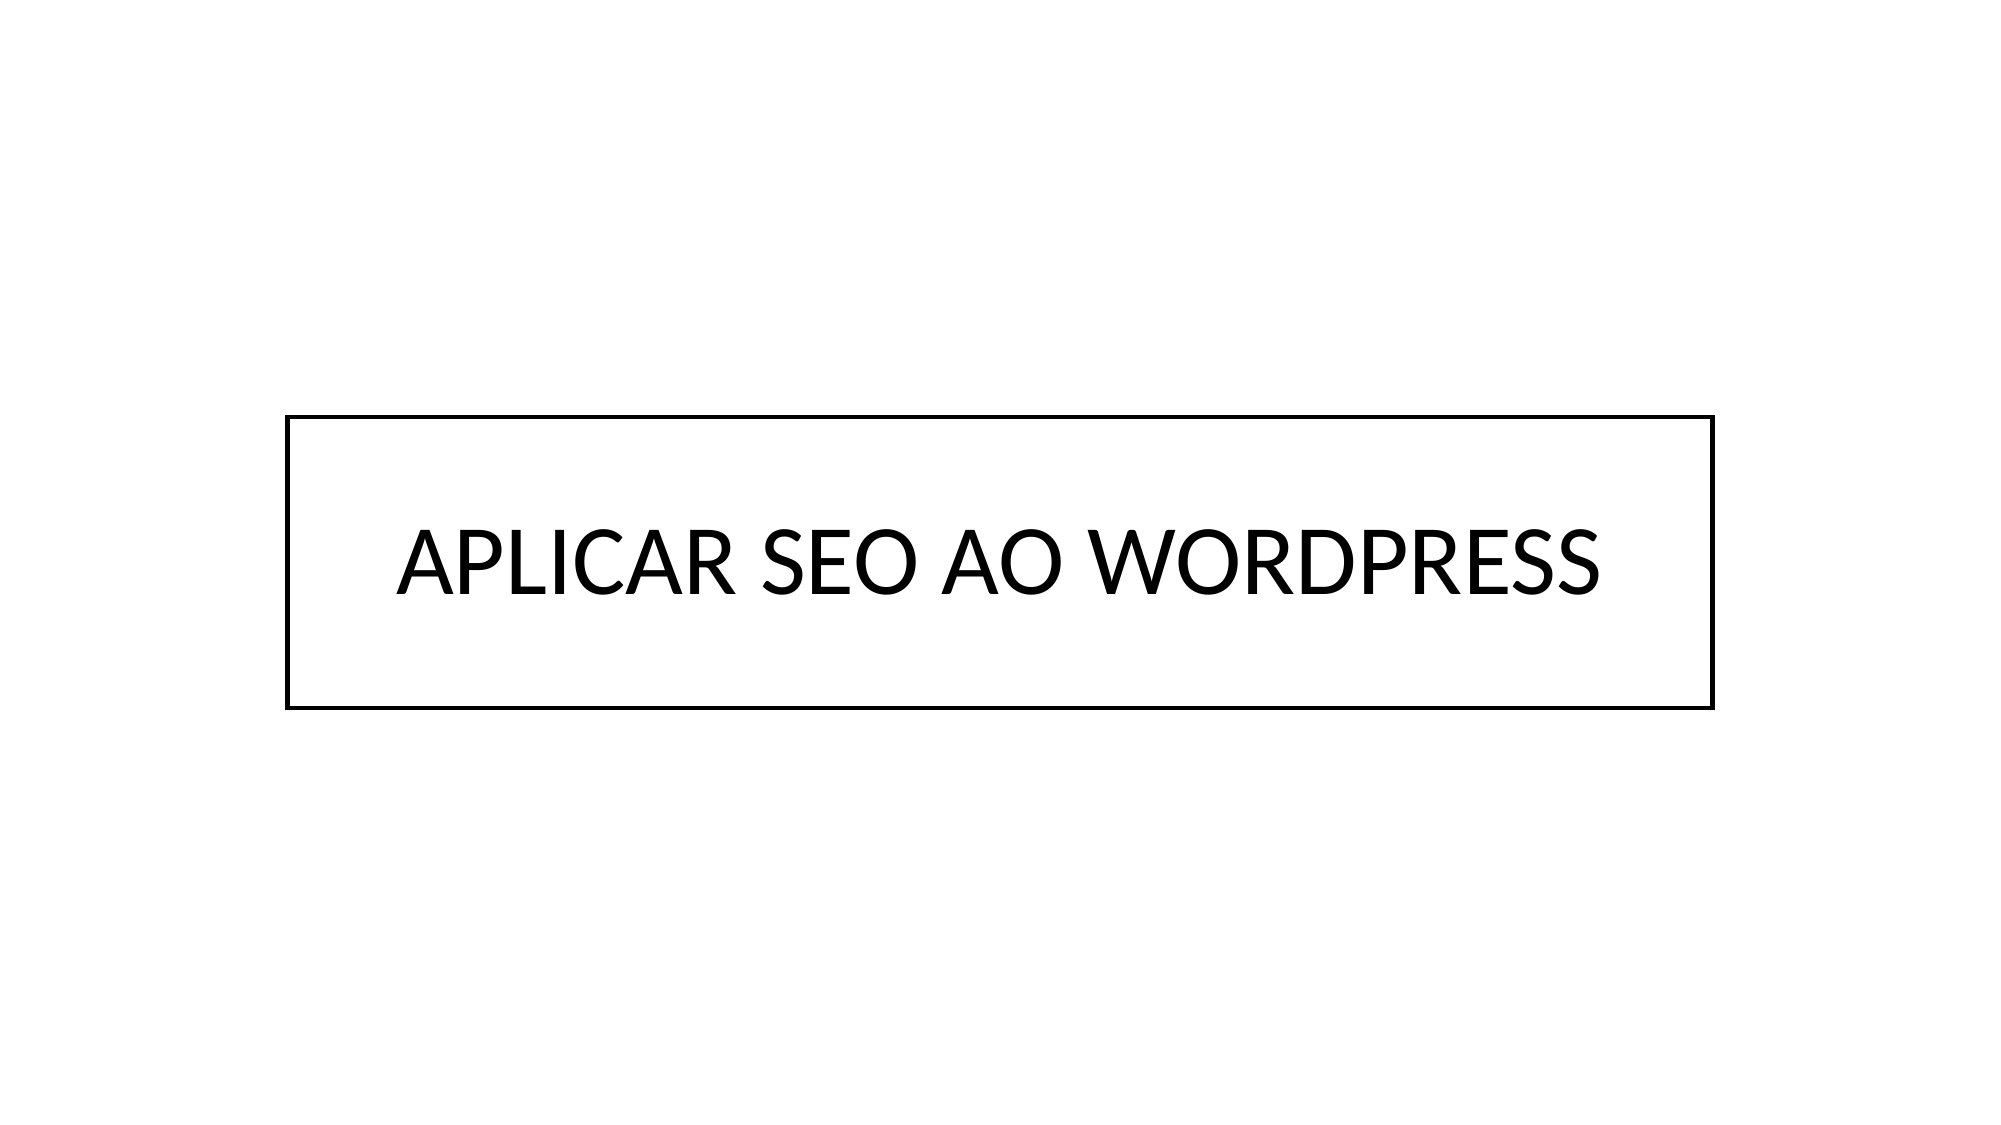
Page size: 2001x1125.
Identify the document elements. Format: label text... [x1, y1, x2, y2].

title APLICAR SEO AO WORDPRESS [287, 417, 1713, 708]
